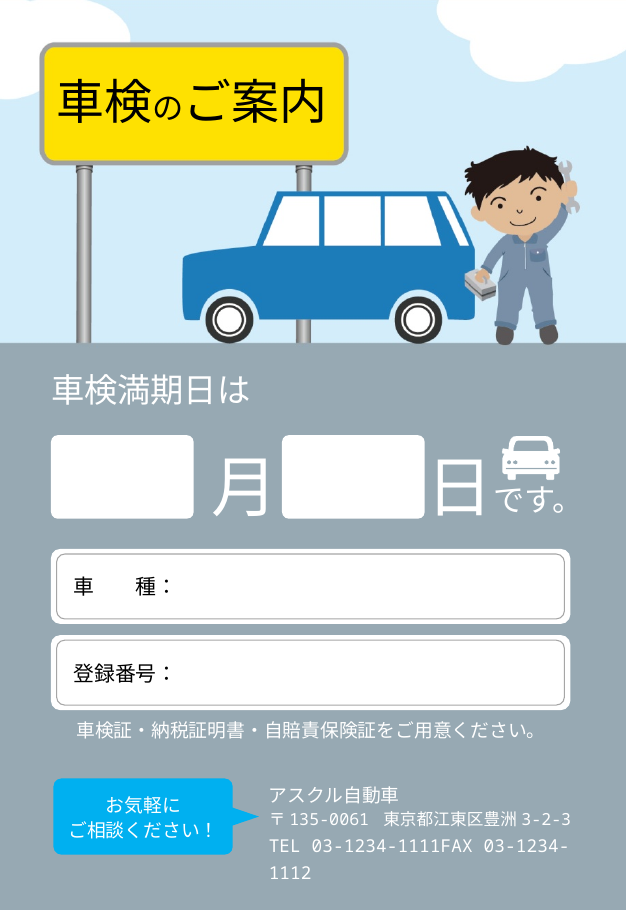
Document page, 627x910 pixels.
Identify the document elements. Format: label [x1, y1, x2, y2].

text_box [50, 548, 571, 625]
text_box [53, 778, 260, 855]
text_box [50, 634, 571, 711]
picture [0, 0, 626, 910]
